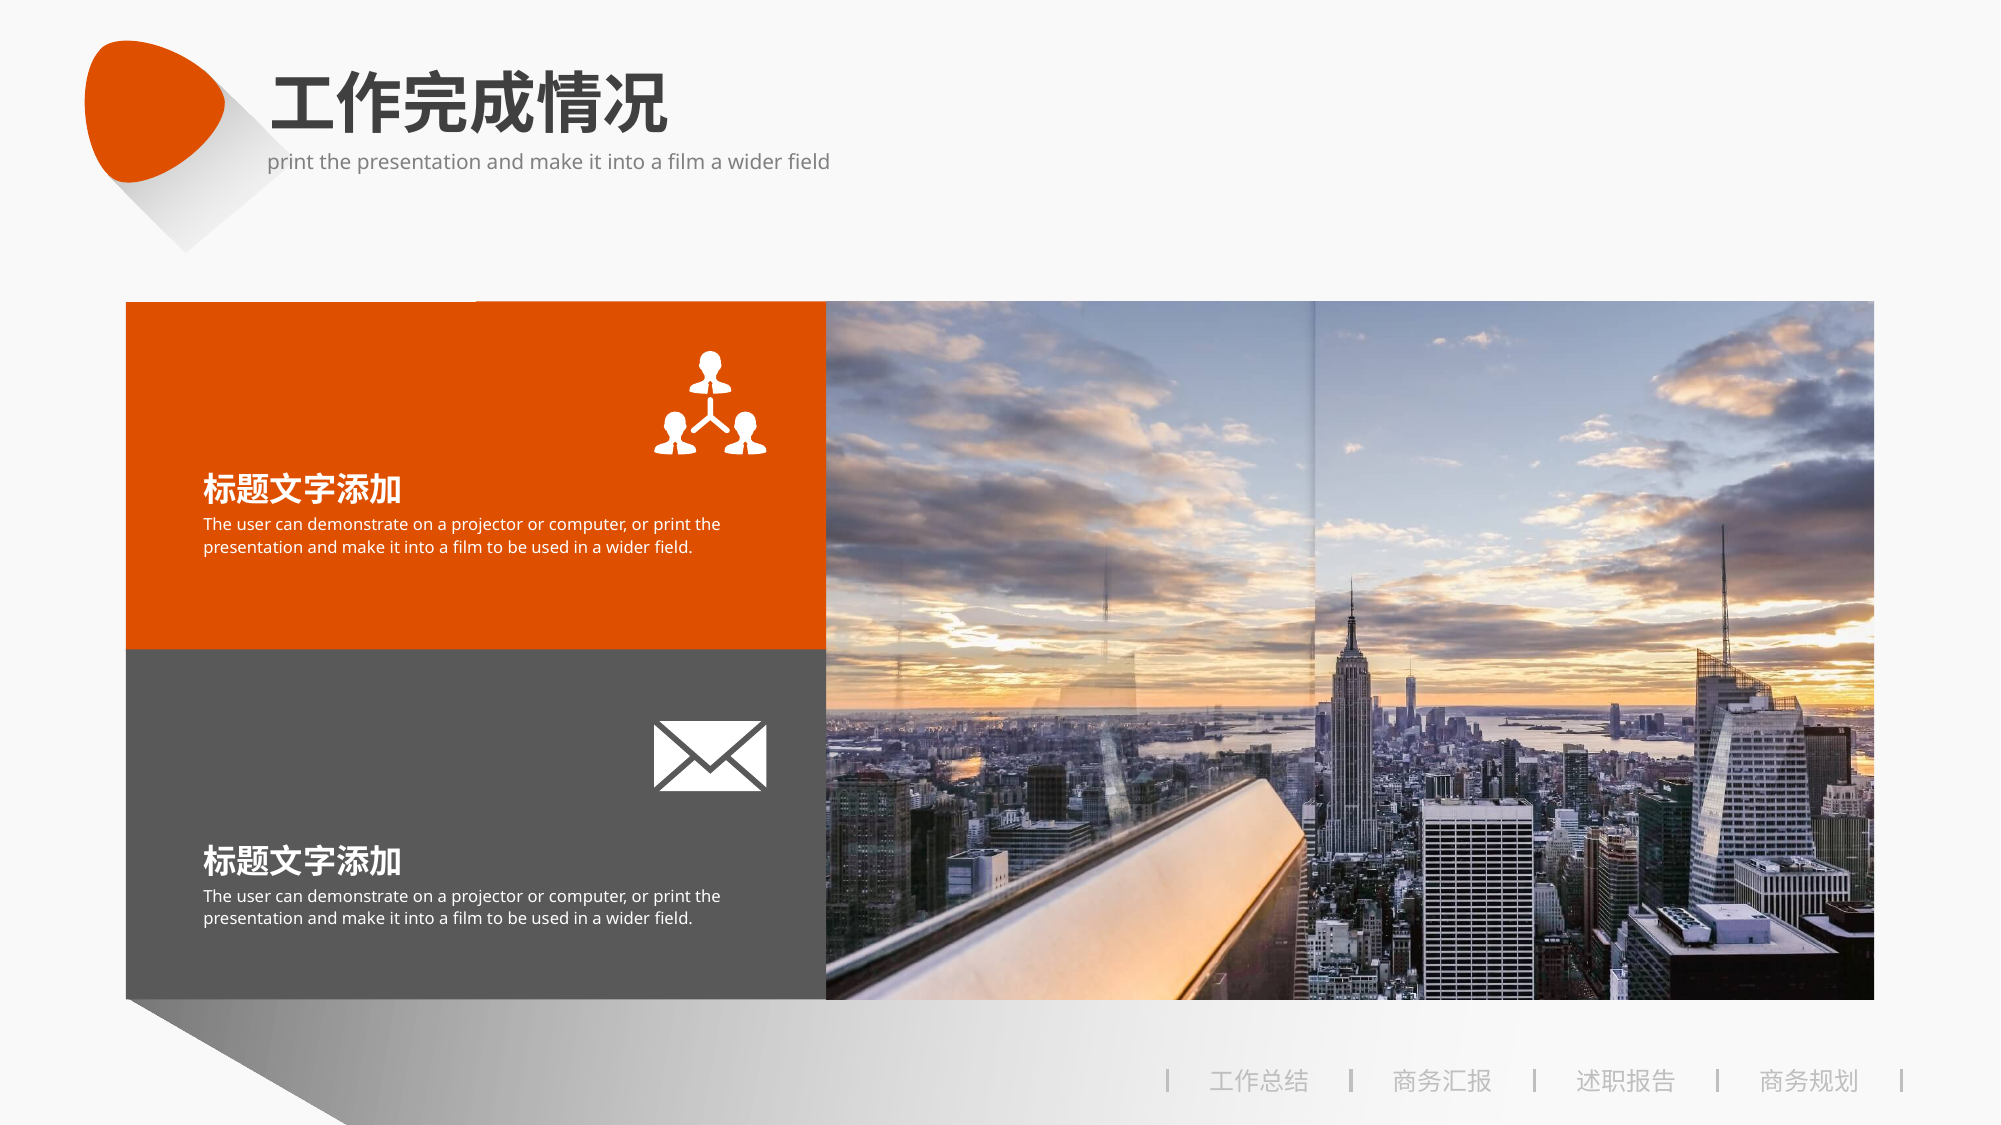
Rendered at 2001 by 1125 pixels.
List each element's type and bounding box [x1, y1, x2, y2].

text_box [125, 649, 826, 1000]
text_box [1155, 1057, 1914, 1104]
text_box [106, 80, 271, 254]
text_box [128, 308, 1999, 1125]
text_box [252, 53, 906, 182]
text_box [83, 39, 226, 184]
picture [826, 301, 1875, 1000]
text_box [125, 301, 826, 649]
